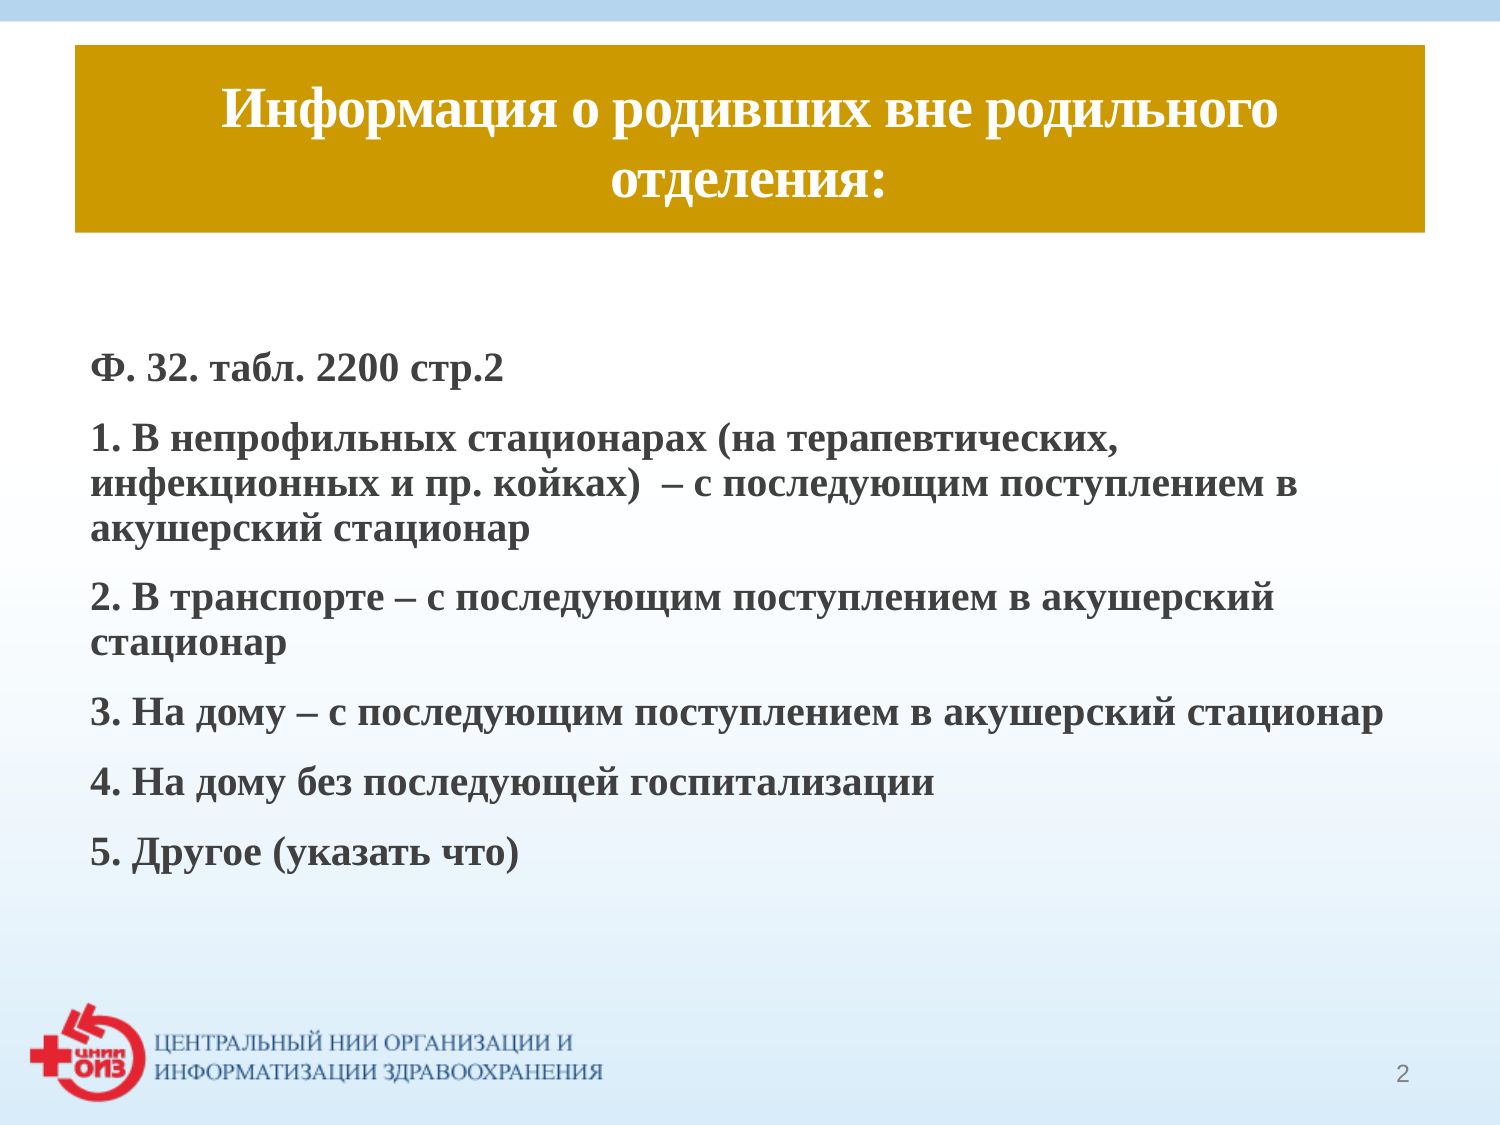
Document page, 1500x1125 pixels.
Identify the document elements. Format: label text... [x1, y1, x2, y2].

picture [0, 0, 1500, 1125]
list Ф. 32. табл. 2200 стр.2 1. В непрофильных стационарах (на терапевтических, инфекционных и пр. койках) – с последующим поступлением в акушерский стационар 2. В транспорте – с последующим поступлением в акушерский стационар 3. На дому – с последующим поступлением в акушерский стационар 4. На дому без последующей госпитализации 5. Другое (указать что) [75, 262, 1425, 1005]
slide_number 2 [1074, 1042, 1425, 1103]
title Информация о родивших вне родильного отделения: [75, 45, 1425, 233]
